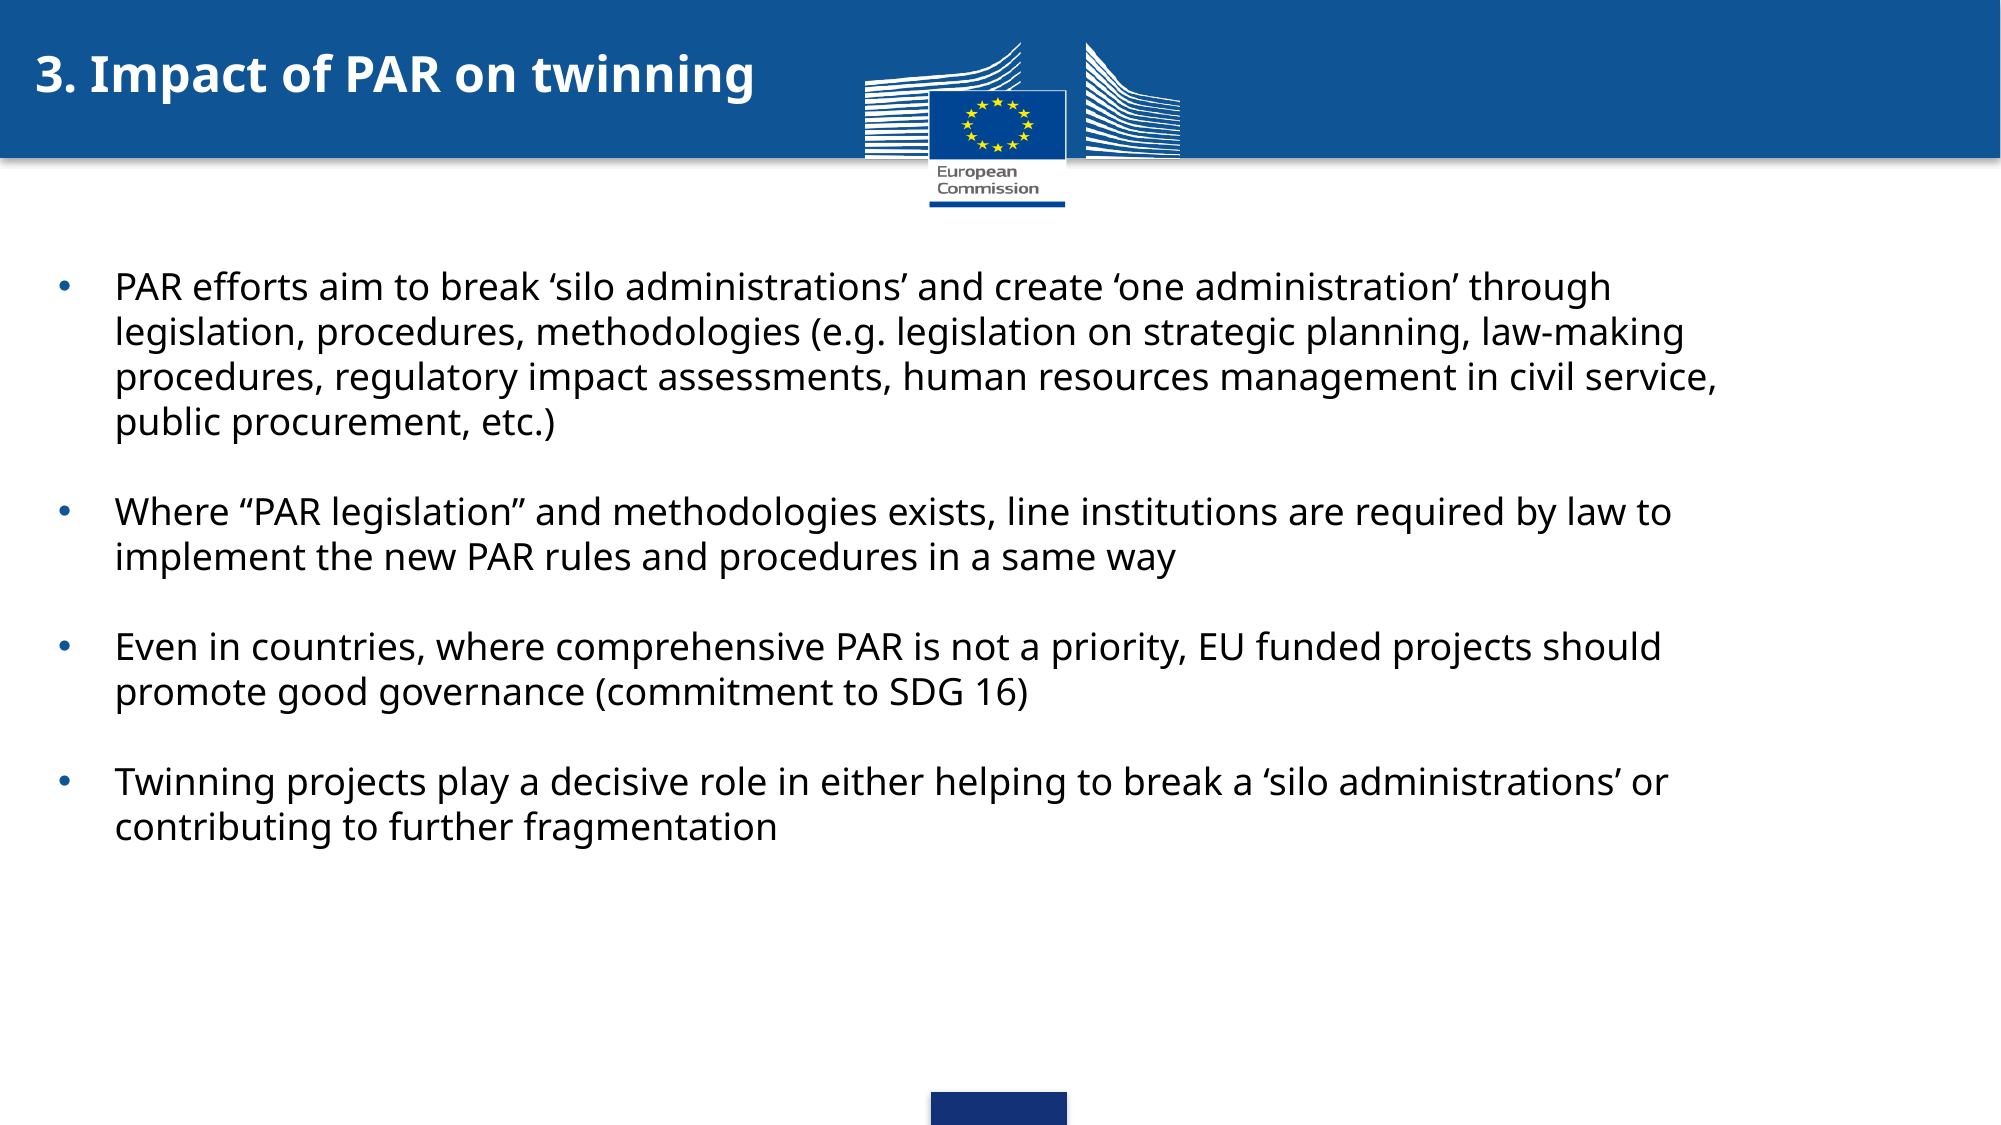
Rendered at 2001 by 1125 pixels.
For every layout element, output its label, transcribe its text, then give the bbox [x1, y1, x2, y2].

list PAR efforts aim to break ‘silo administrations’ and create ‘one administration’ through legislation, procedures, methodologies (e.g. legislation on strategic planning, law-making procedures, regulatory impact assessments, human resources management in civil service, public procurement, etc.) Where “PAR legislation” and methodologies exists, line institutions are required by law to implement the new PAR rules and procedures in a same way Even in countries, where comprehensive PAR is not a priority, EU funded projects should promote good governance (commitment to SDG 16) Twinning projects play a decisive role in either helping to break a ‘silo administrations’ or contributing to further fragmentation [42, 255, 1828, 1024]
text_box 3. Impact of PAR on twinning [19, 19, 977, 126]
picture [865, 42, 1180, 208]
